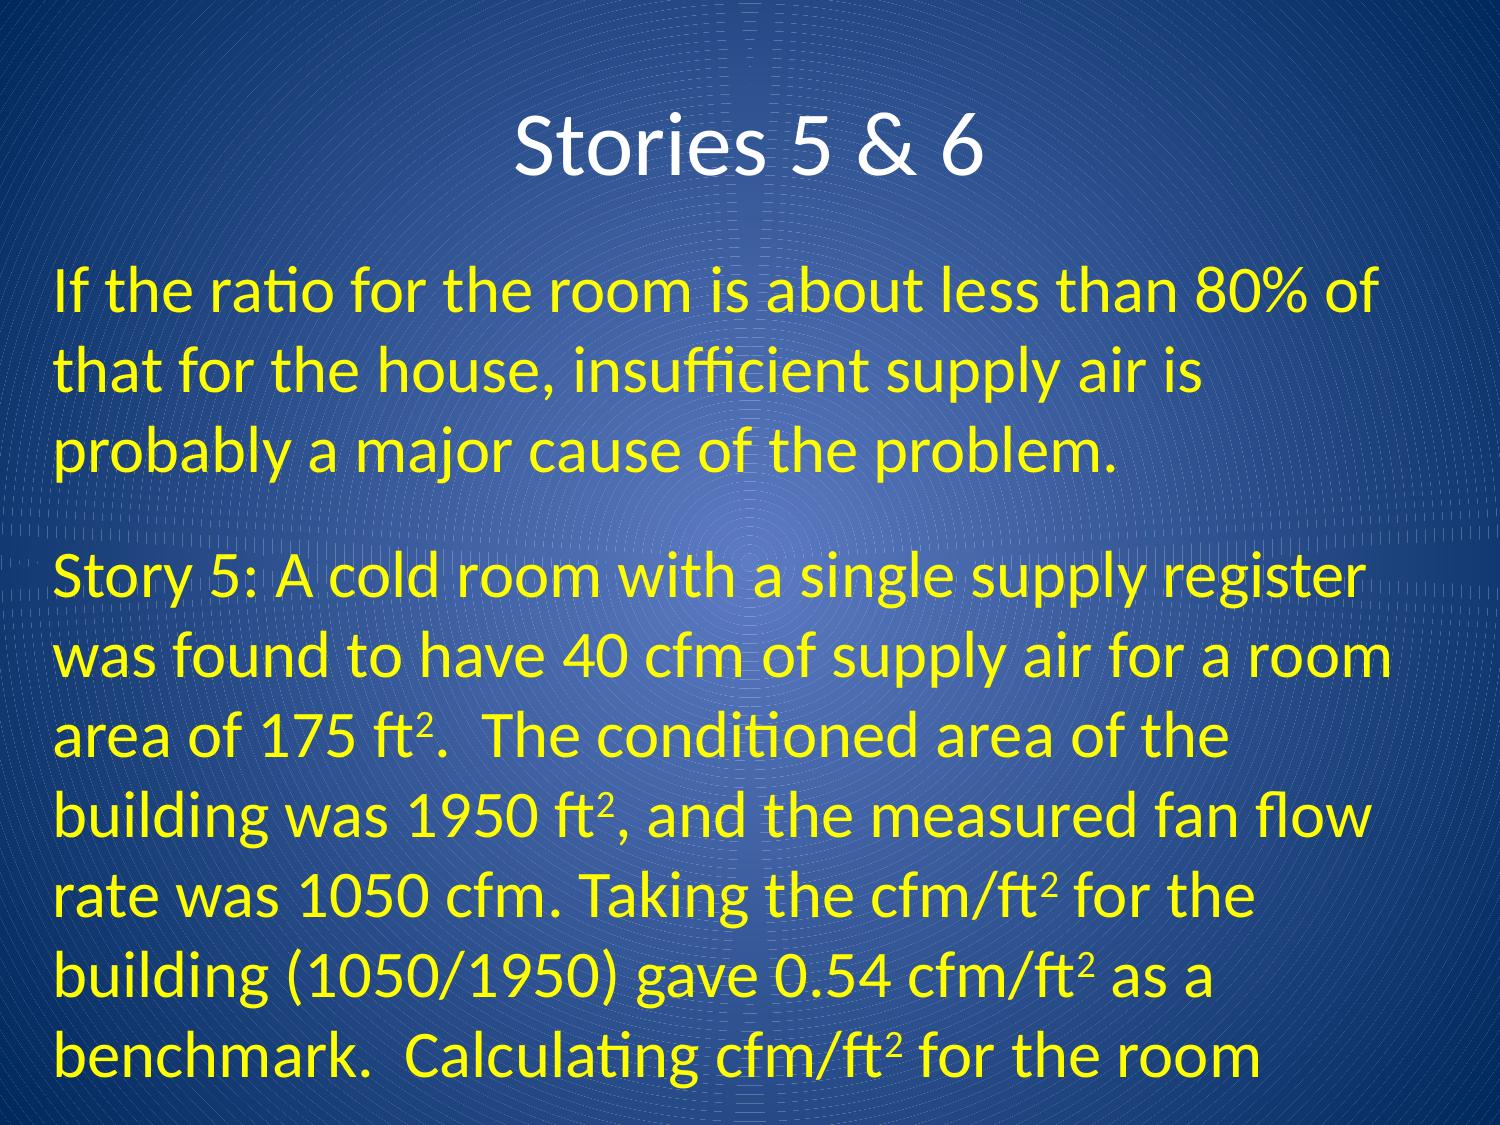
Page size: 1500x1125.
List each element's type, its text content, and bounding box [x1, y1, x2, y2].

list If the ratio for the room is about less than 80% of that for the house, insufficient supply air is probably a major cause of the problem. Story 5: A cold room with a single supply register was found to have 40 cfm of supply air for a room area of 175 ft2. The conditioned area of the building was 1950 ft2, and the measured fan flow rate was 1050 cfm. Taking the cfm/ft2 for the building (1050/1950) gave 0.54 cfm/ft2 as a benchmark. Calculating cfm/ft2 for the room [37, 238, 1463, 981]
title Stories 5 & 6 [75, 45, 1425, 233]
